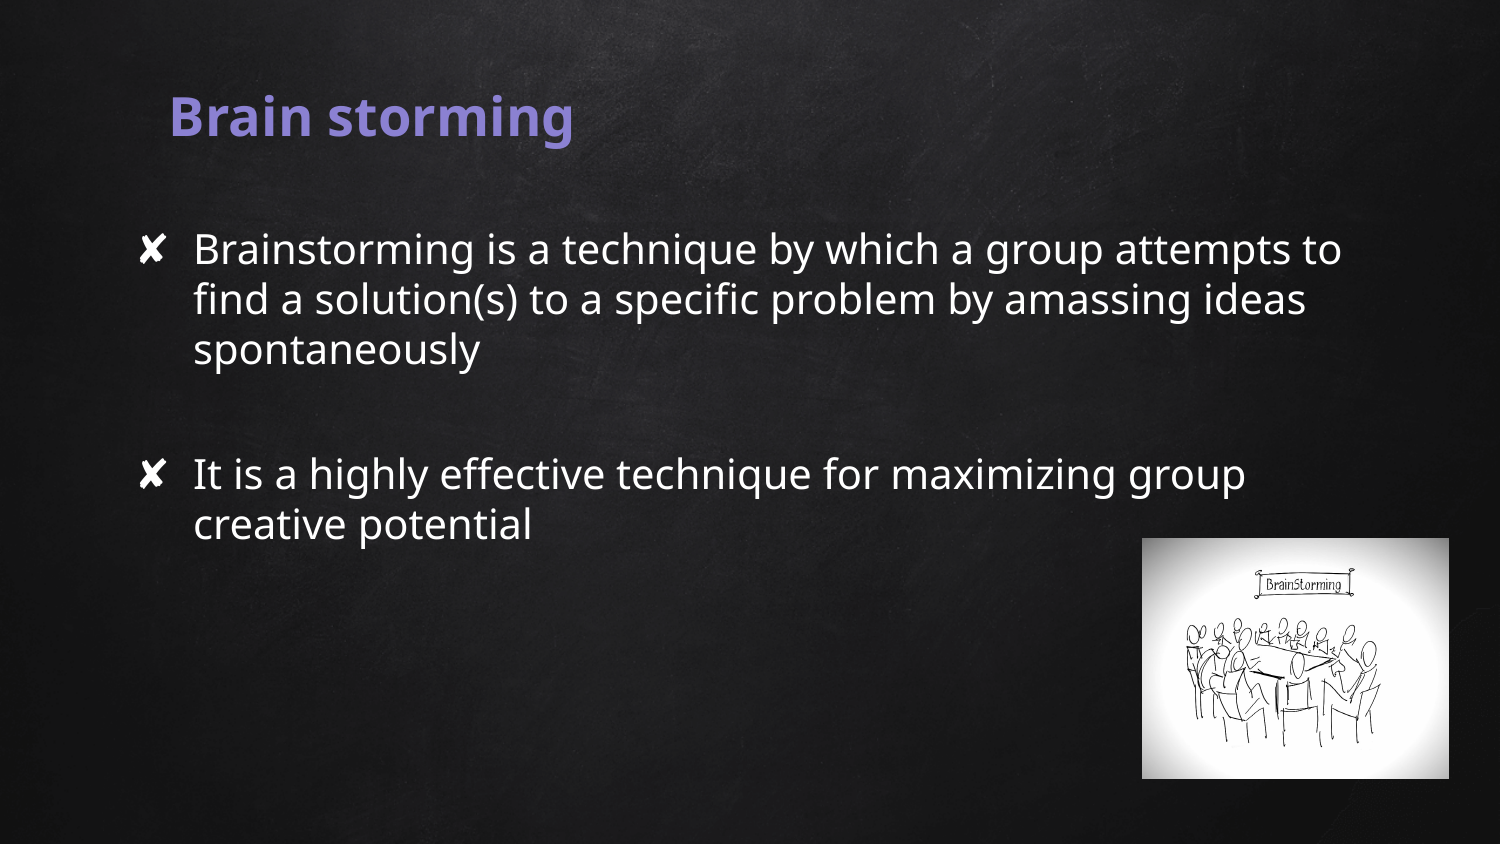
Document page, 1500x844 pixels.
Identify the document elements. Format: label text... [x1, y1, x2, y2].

picture [0, 0, 1500, 844]
title Brain storming [0, 67, 1131, 208]
list Brainstorming is a technique by which a group attempts to find a solution(s) to a specific problem by amassing ideas spontaneously It is a highly effective technique for maximizing group creative potential [103, 207, 1363, 744]
